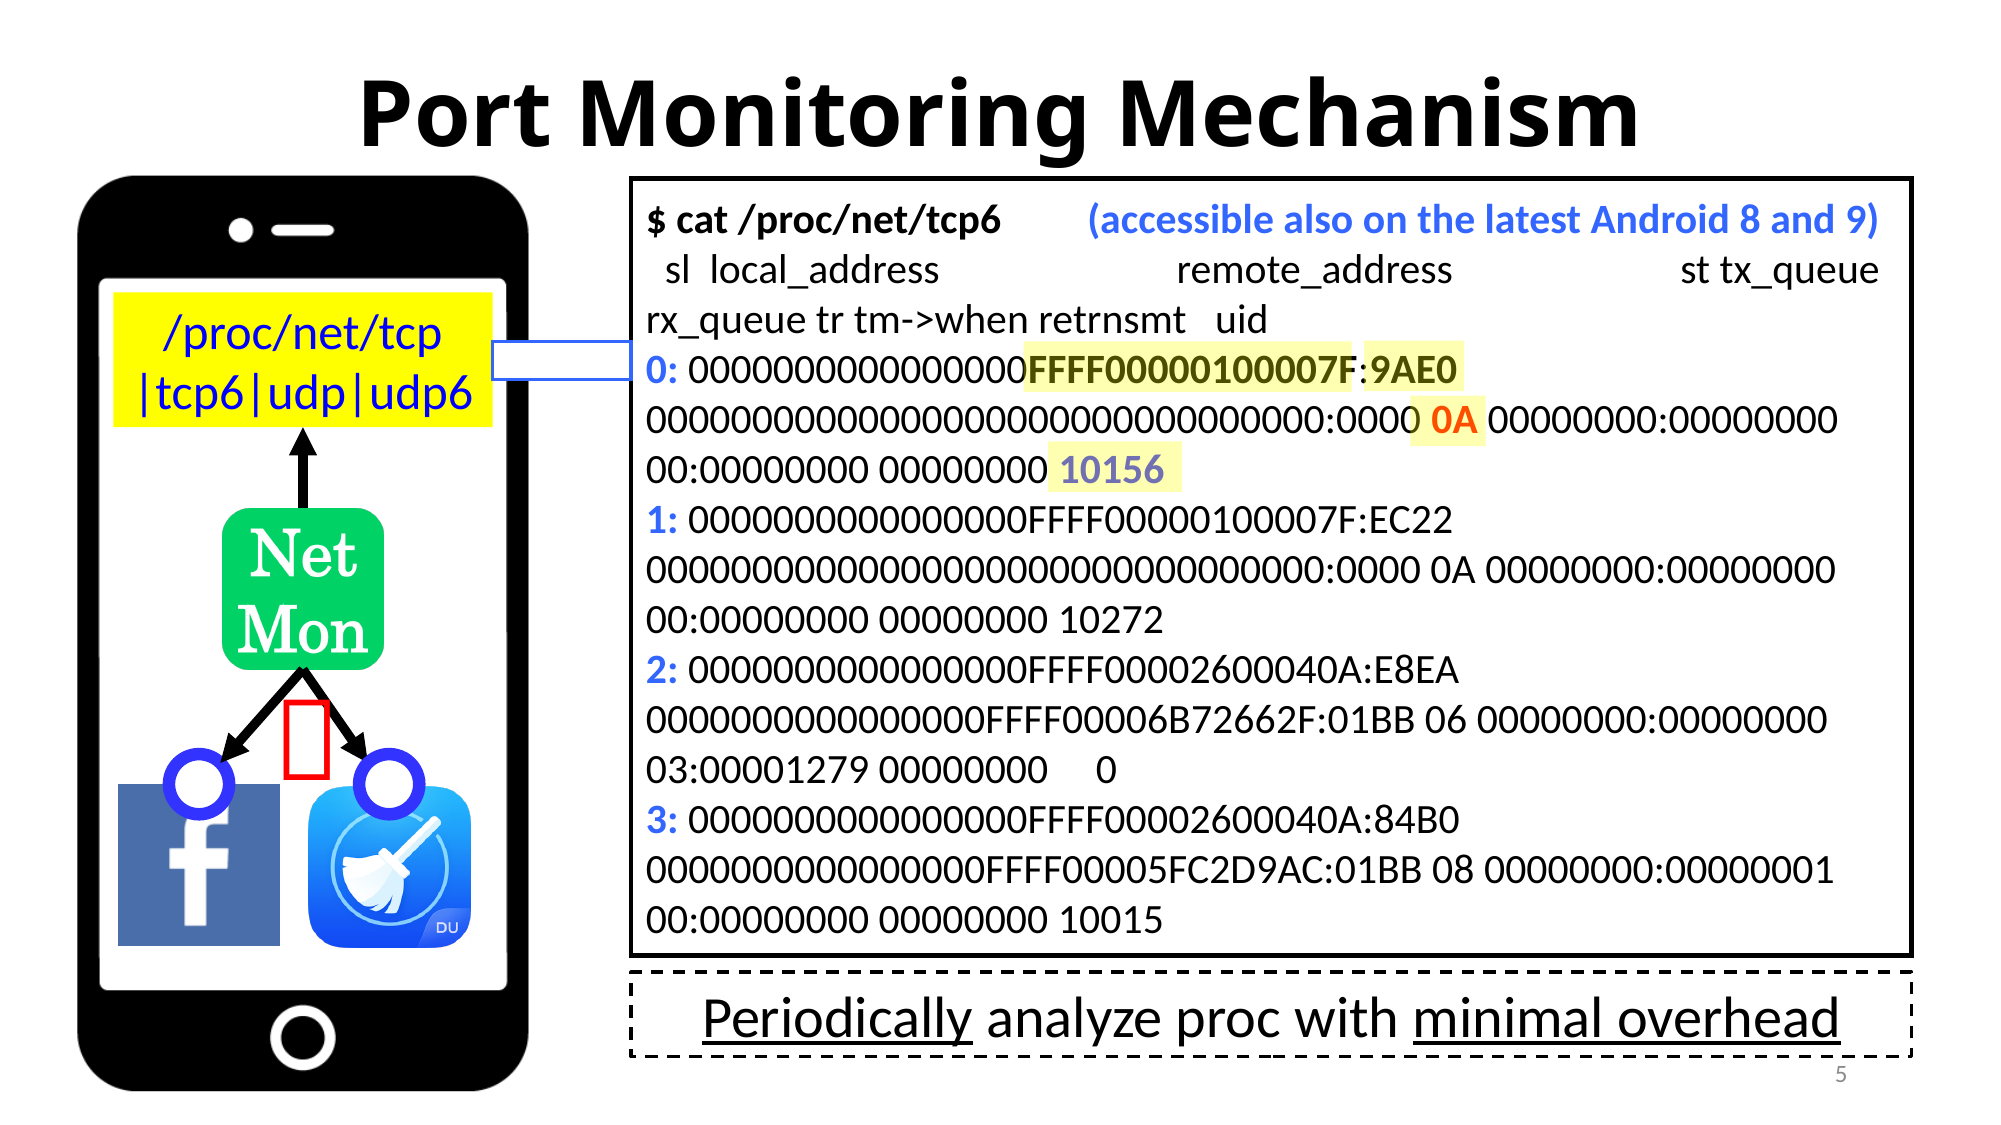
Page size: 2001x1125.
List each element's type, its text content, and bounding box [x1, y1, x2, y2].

text_box [1410, 395, 1486, 447]
text_box $ cat /proc/net/tcp6 (accessible also on the latest Android 8 and 9) sl local_address remote_address st tx_queue rx_queue tr tm->when retrnsmt uid 0: 0000000000000000FFFF00000100007F:9AE0 00000000000000000000000000000000:0000 0A 00000000:00000000 00:00000000 00000000 10156 1: 0000000000000000FFFF00000100007F:EC22 00000000000000000000000000000000:0000 0A 00000000:00000000 00:00000000 00000000 10272 2: 0000000000000000FFFF00002600040A:E8EA 0000000000000000FFFF00006B72662F:01BB 06 00000000:00000000 03:00001279 00000000 0 3: 0000000000000000FFFF00002600040A:84B0 0000000000000000FFFF00005FC2D9AC:01BB 08 00000000:00000001 00:00000000 00000000 10015 [773, 177, 1913, 956]
text_box [1048, 441, 1183, 492]
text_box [302, 669, 368, 763]
slide_number 5 [1412, 1057, 1863, 1103]
text_box Periodically analyze proc with minimal overhead [773, 971, 1912, 1057]
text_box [220, 669, 302, 763]
text_box [1364, 340, 1465, 392]
picture [0, 164, 773, 1103]
text_box [1023, 341, 1352, 392]
title Port Monitoring Mechanism [137, 59, 1863, 177]
